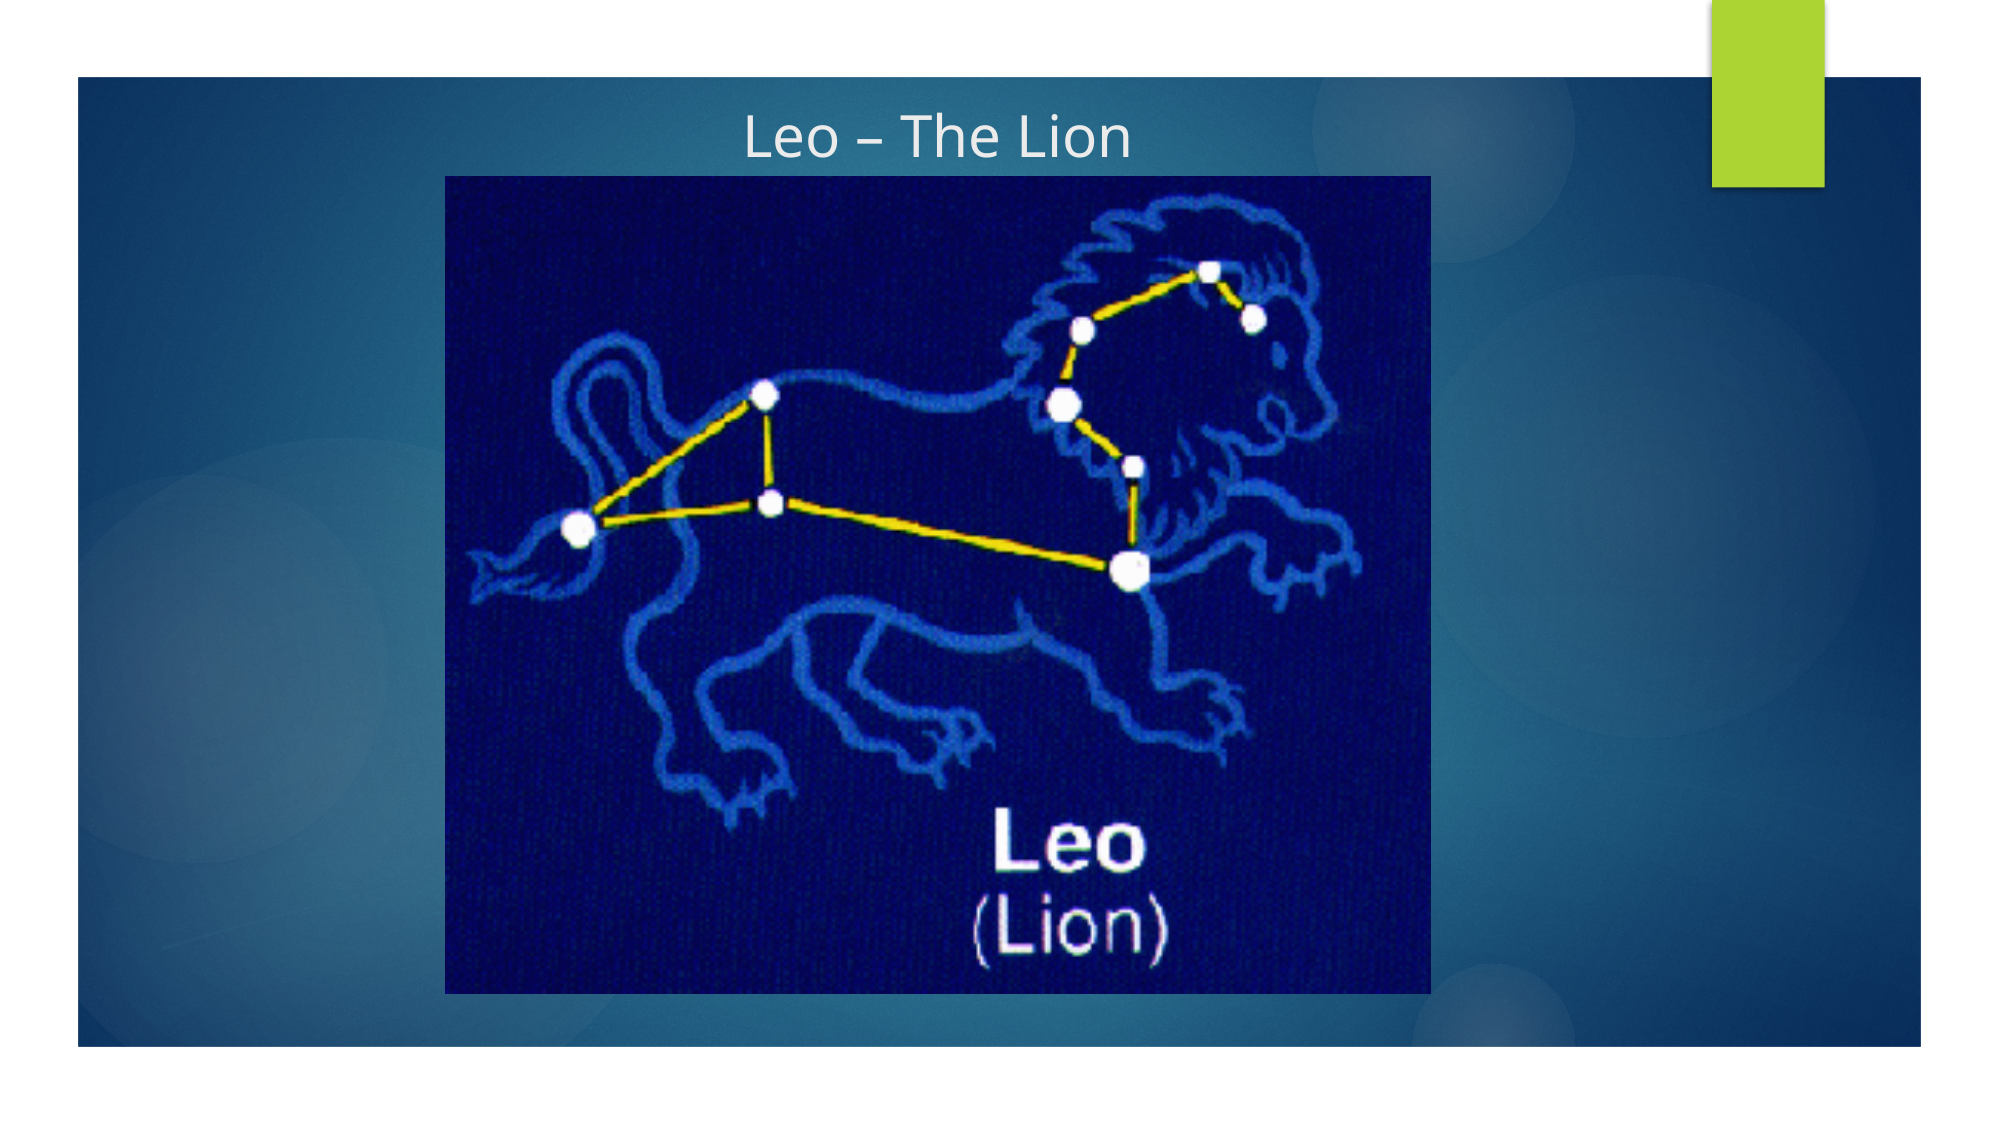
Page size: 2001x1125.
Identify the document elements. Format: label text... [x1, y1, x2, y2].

text_box Leo – The Lion [214, 82, 1662, 177]
picture [444, 176, 1432, 994]
